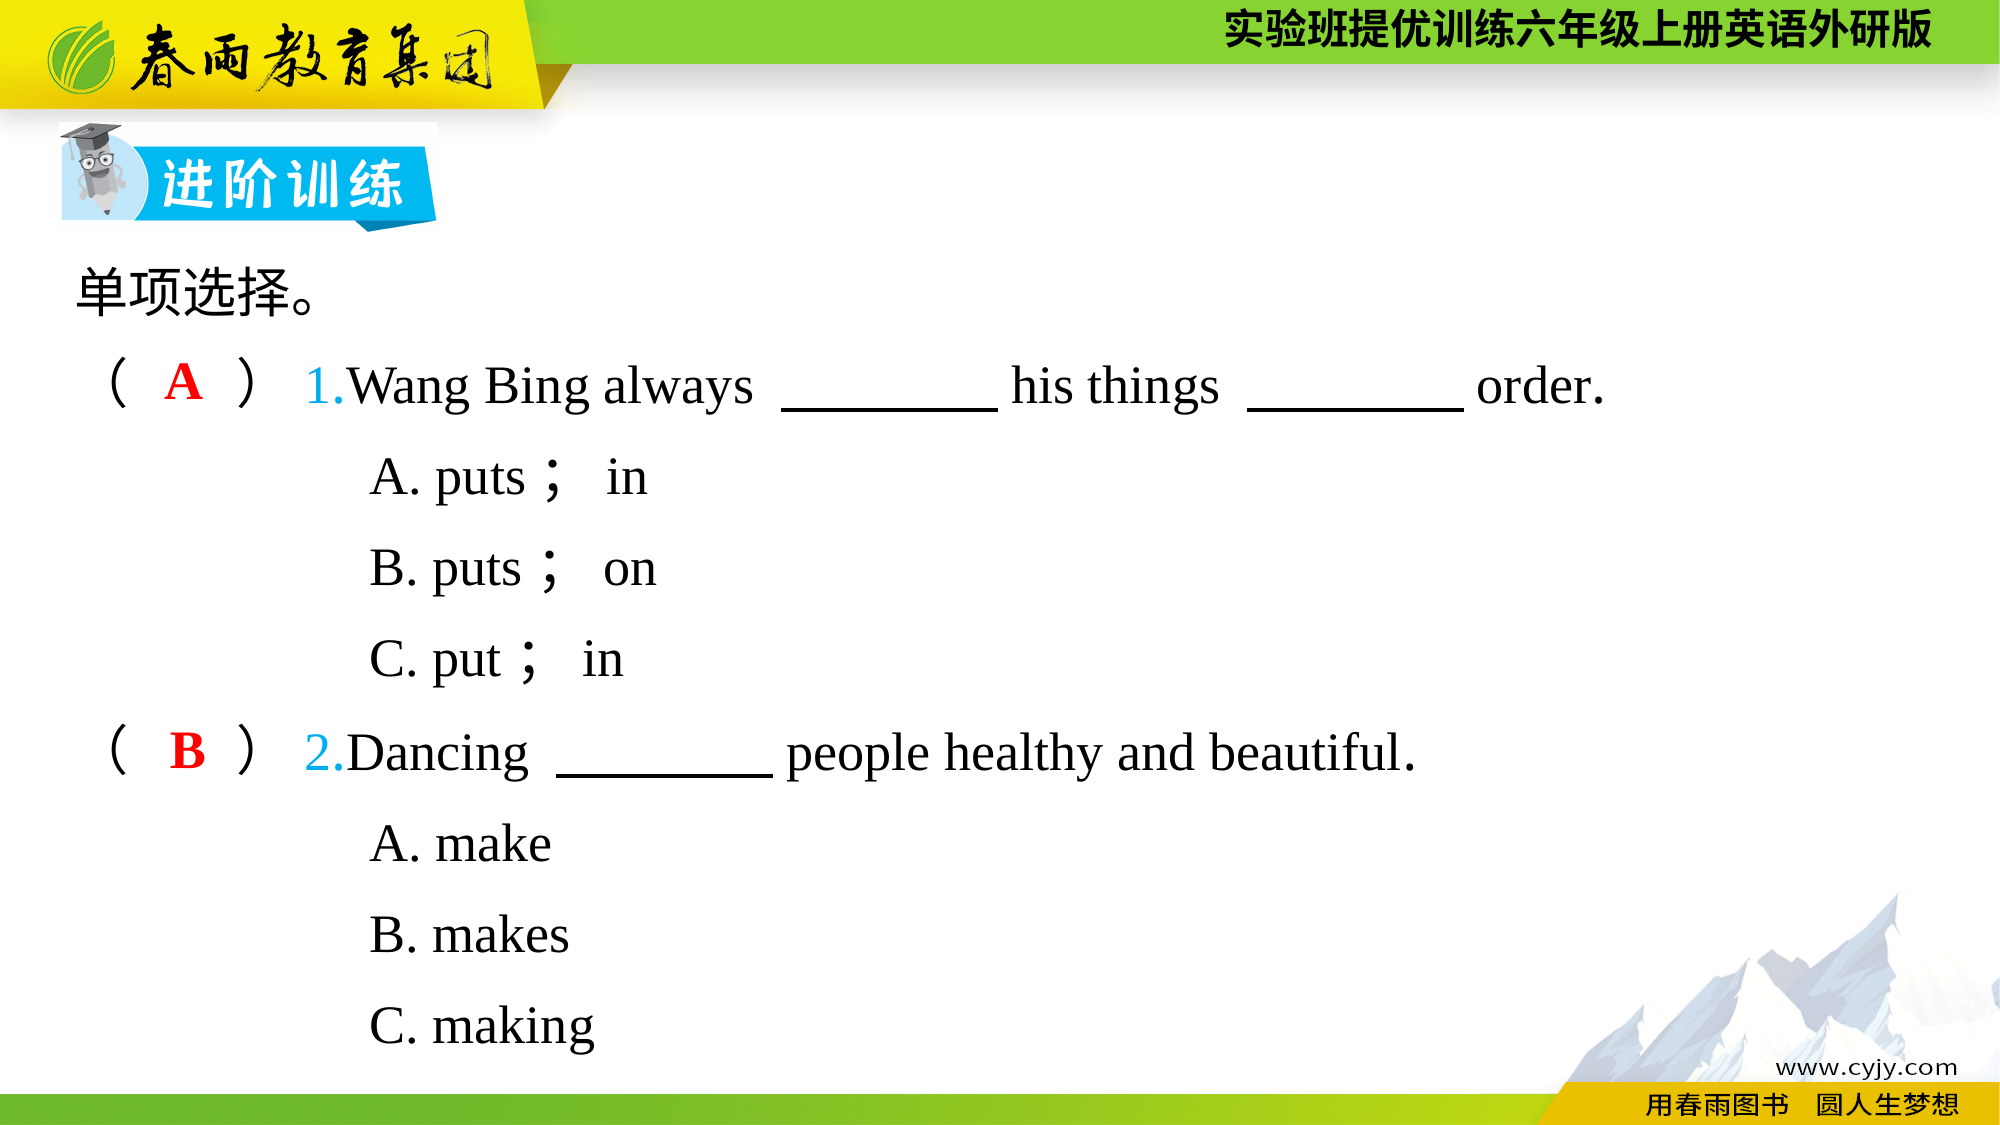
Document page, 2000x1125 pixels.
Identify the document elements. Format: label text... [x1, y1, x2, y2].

picture [0, 0, 2000, 1125]
list 单项选择。 （ ）1.Wang Bing always his things order. A. puts；in B. puts；on C. put；in [59, 224, 1944, 682]
text_box B [155, 680, 244, 787]
text_box A [149, 311, 244, 418]
text_box （ ）2.Dancing people healthy and beautiful. A. make B. makes C. making [59, 682, 1944, 1062]
